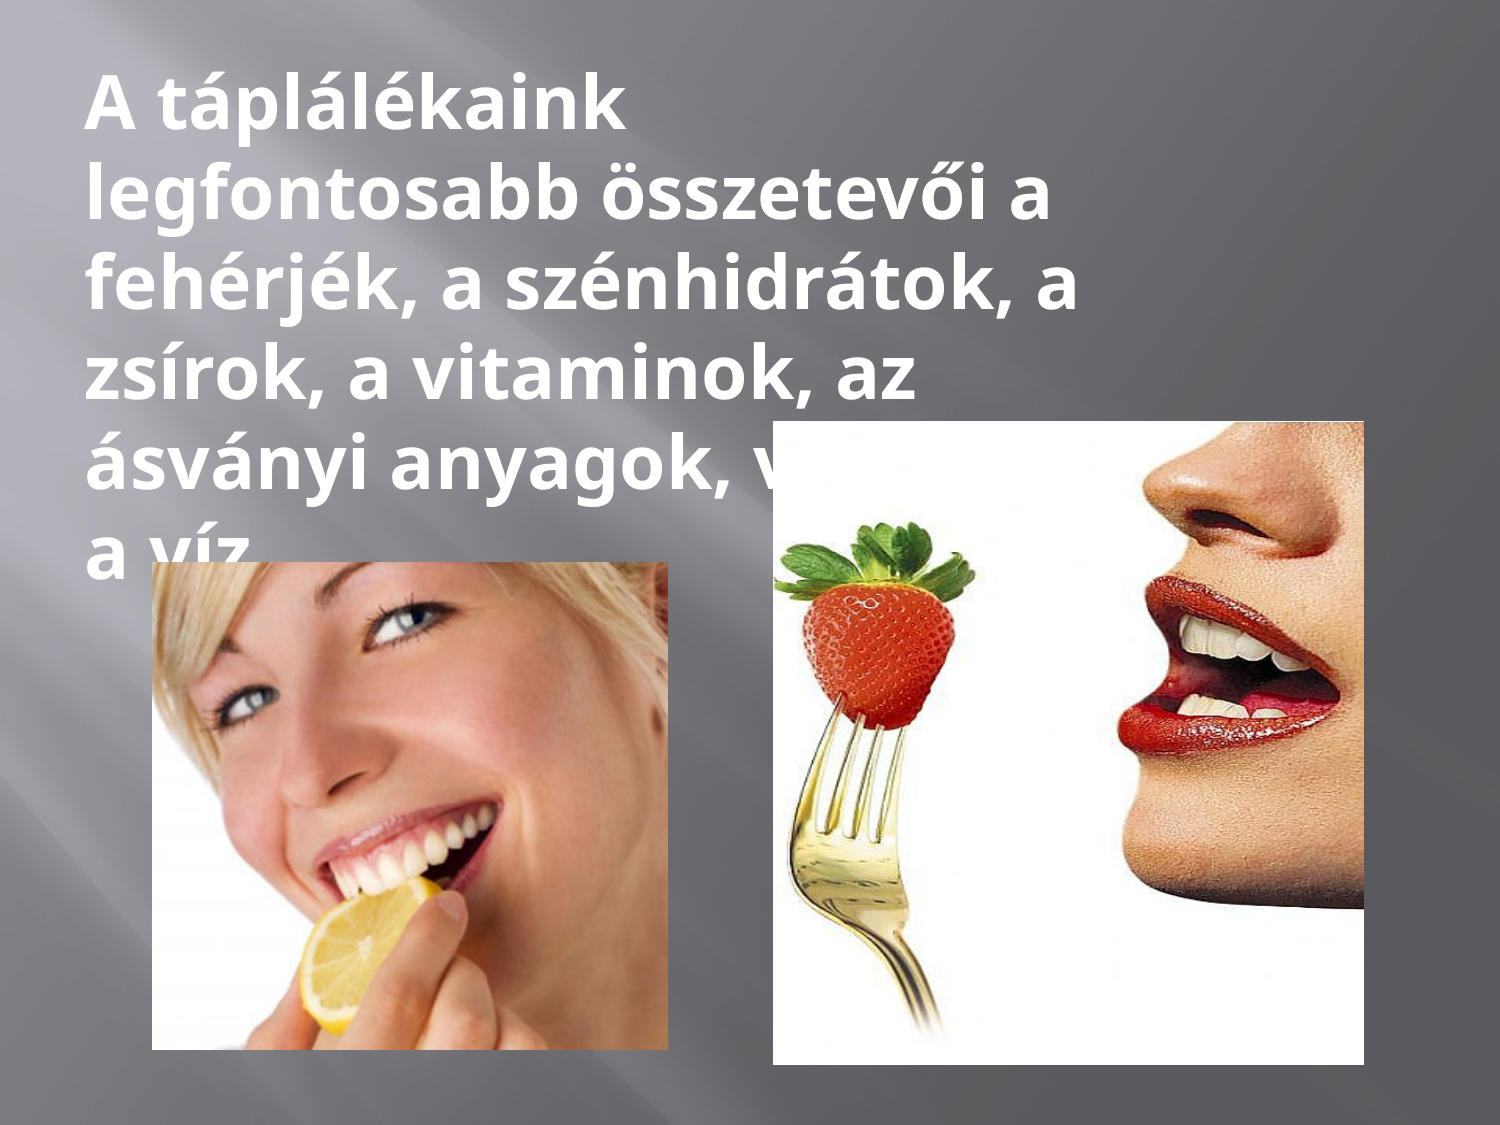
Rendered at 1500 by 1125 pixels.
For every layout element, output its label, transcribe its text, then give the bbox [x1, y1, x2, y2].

text_box A táplálékaink legfontosabb összetevői a fehérjék, a szénhidrátok, a zsírok, a vitaminok, az ásványi anyagok, valamint a víz [70, 46, 1125, 602]
picture [152, 562, 669, 1051]
picture [773, 421, 1365, 1066]
